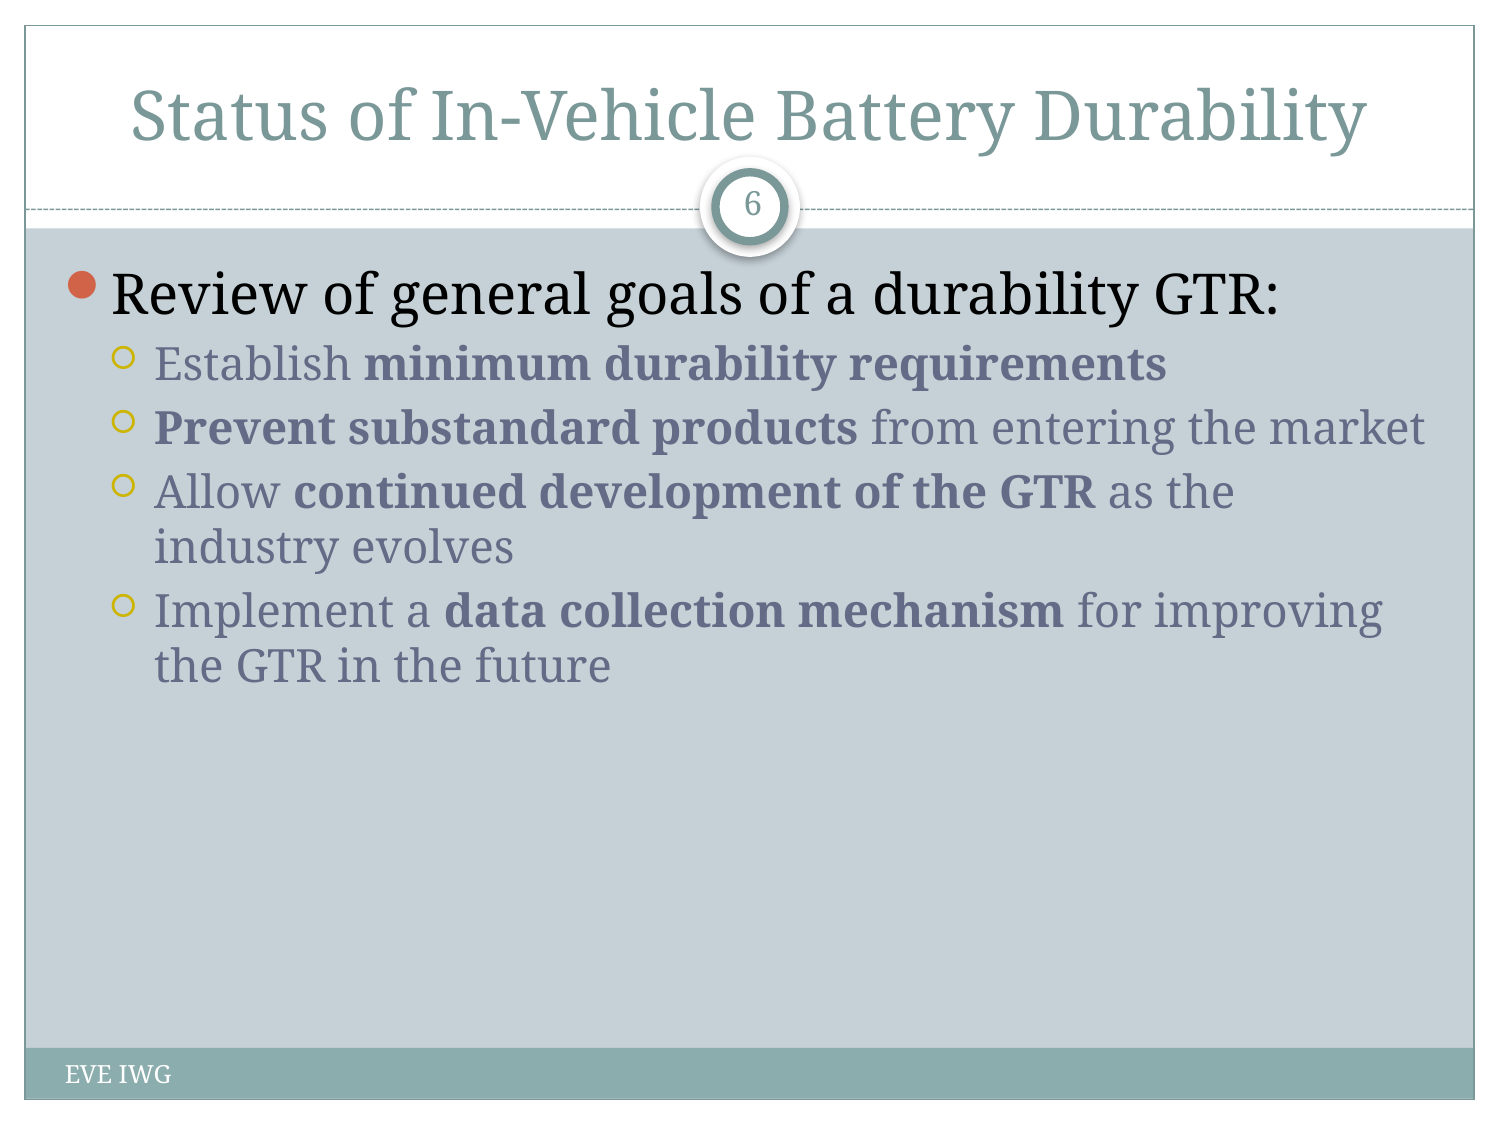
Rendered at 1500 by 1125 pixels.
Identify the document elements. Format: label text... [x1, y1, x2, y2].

footer EVE IWG [50, 1051, 638, 1112]
slide_number 6 [715, 168, 791, 241]
title Status of In-Vehicle Battery Durability [49, 37, 1450, 162]
list Review of general goals of a durability GTR: Establish minimum durability requirements Prevent substandard products from entering the market Allow continued development of the GTR as the industry evolves Implement a data collection mechanism for improving the GTR in the future [49, 250, 1445, 1001]
